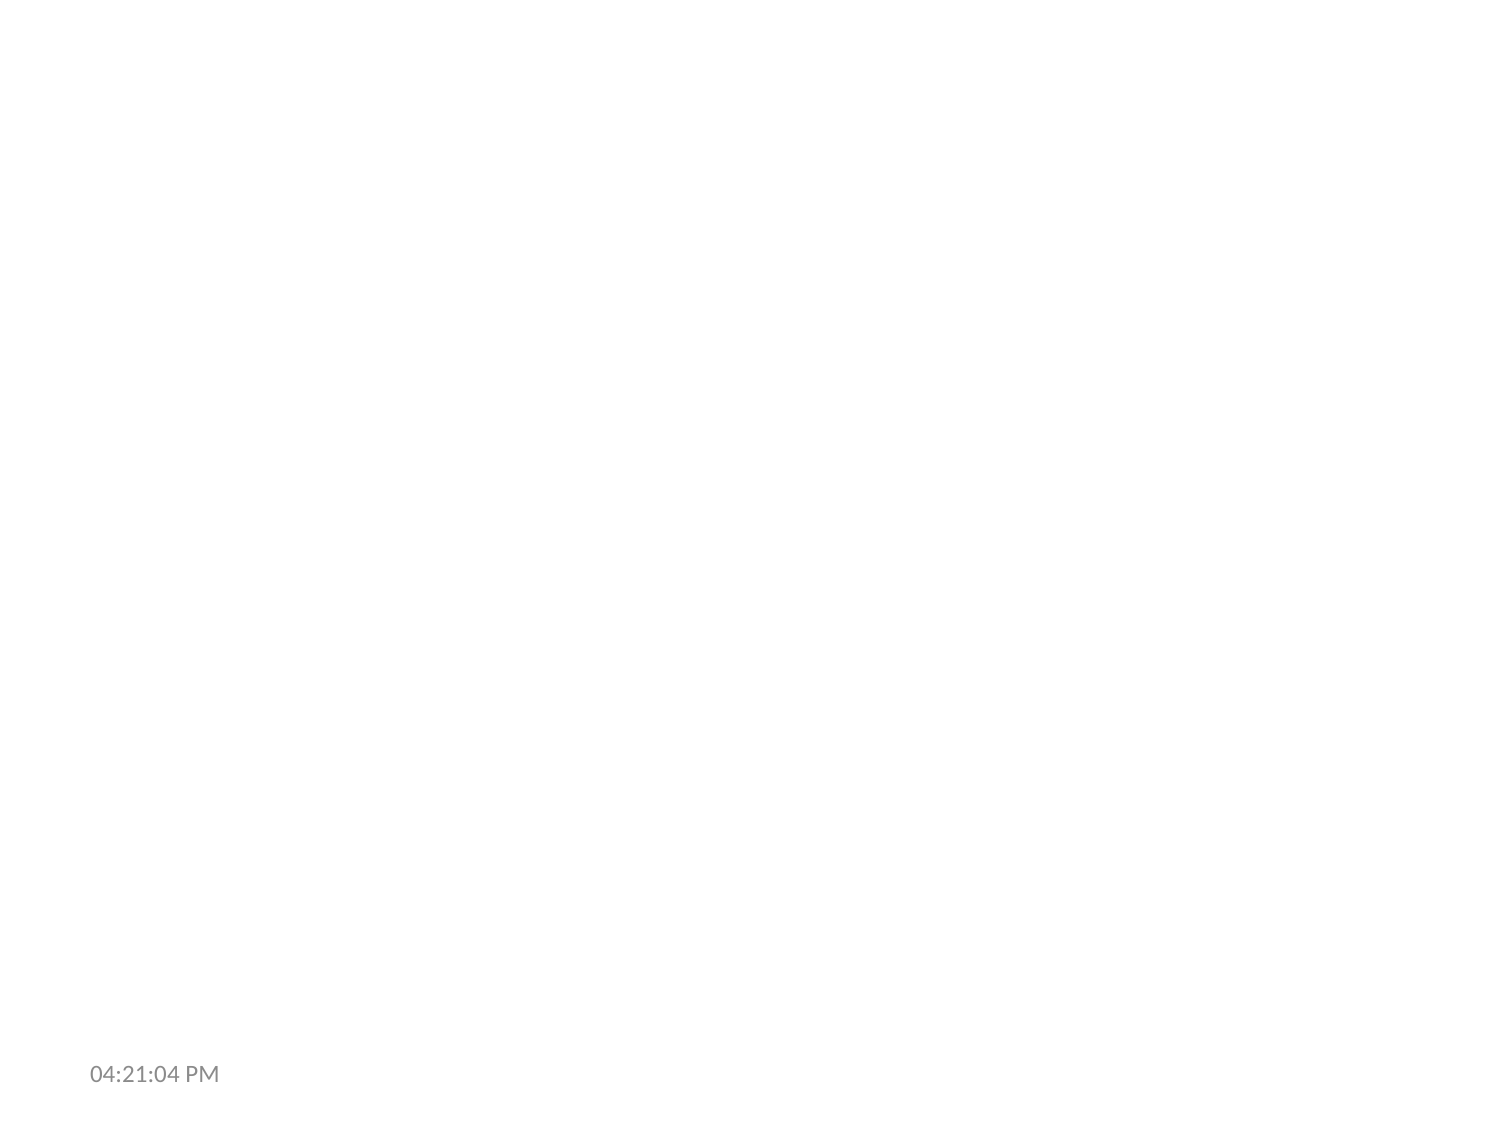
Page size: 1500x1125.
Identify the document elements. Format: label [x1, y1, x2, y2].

slide_number [75, 1042, 425, 1103]
